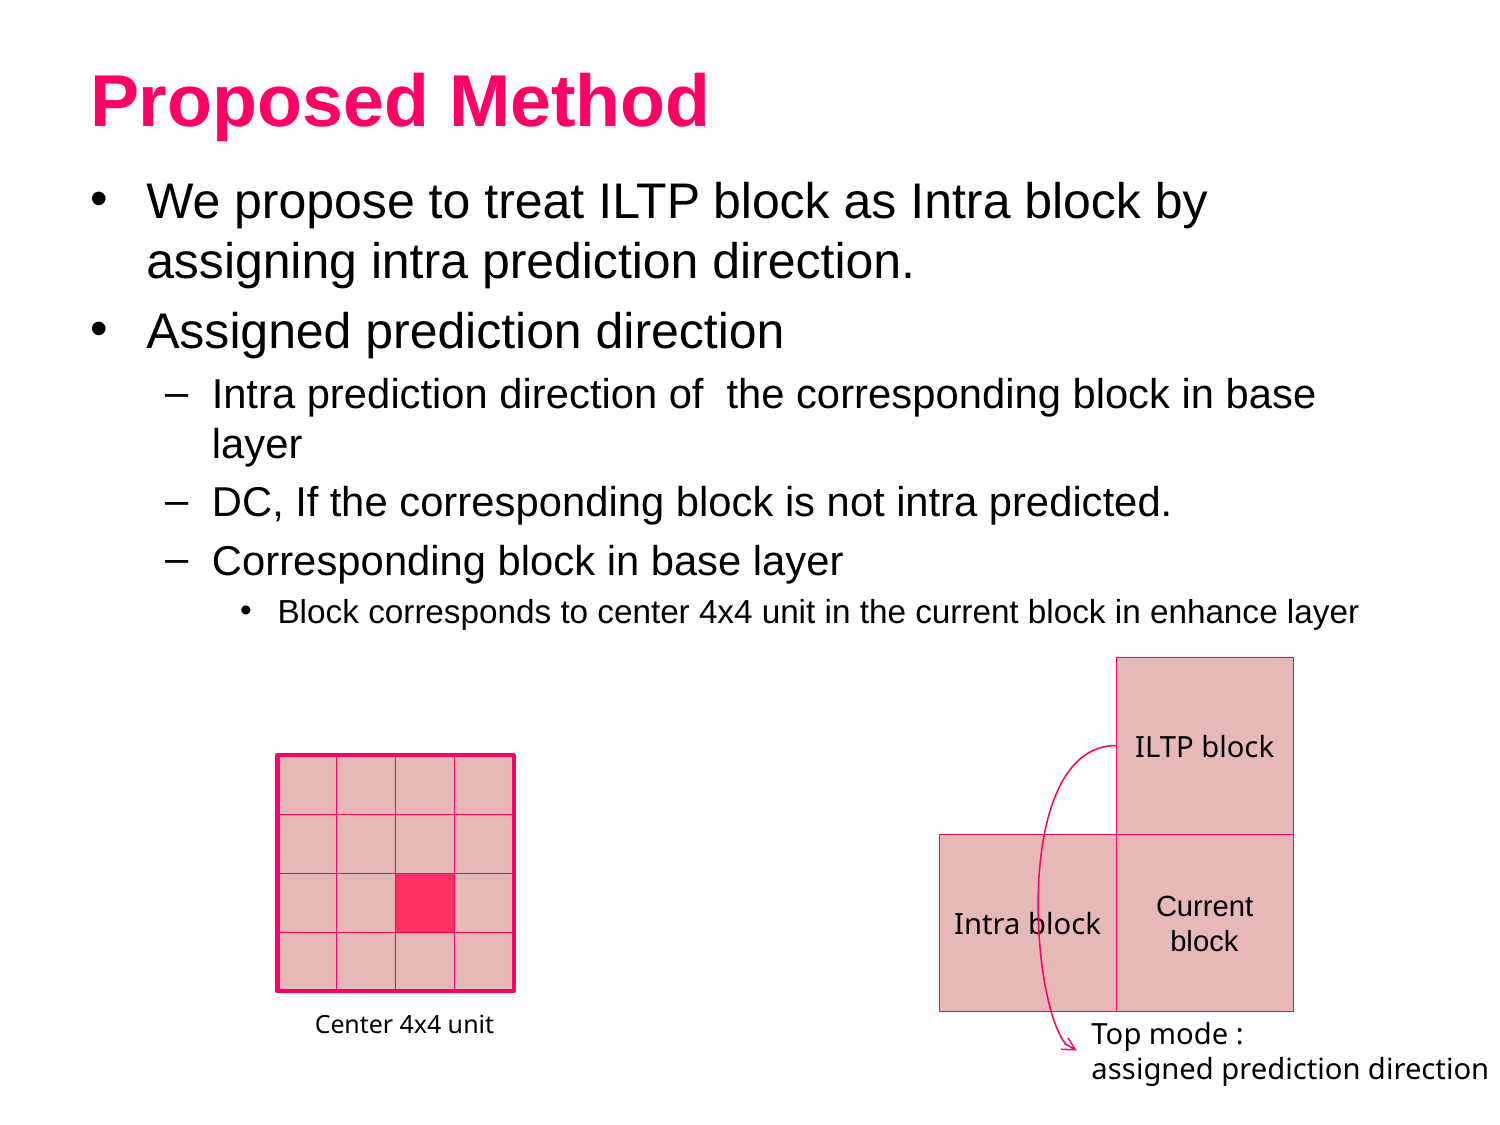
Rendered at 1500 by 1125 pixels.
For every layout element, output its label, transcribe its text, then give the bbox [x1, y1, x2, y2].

list We propose to treat ILTP block as Intra block by assigning intra prediction direction. Assigned prediction direction Intra prediction direction of the corresponding block in base layer DC, If the corresponding block is not intra predicted. Corresponding block in base layer Block corresponds to center 4x4 unit in the current block in enhance layer [75, 160, 1424, 1047]
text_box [938, 656, 1294, 1012]
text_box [277, 754, 514, 992]
text_box Center 4x4 unit [299, 1001, 510, 1046]
title Proposed Method [75, 121, 1425, 149]
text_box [1080, 745, 1117, 1052]
text_box Top mode : assigned prediction direction [1076, 1008, 1500, 1093]
title Proposed Method [75, 45, 1425, 120]
